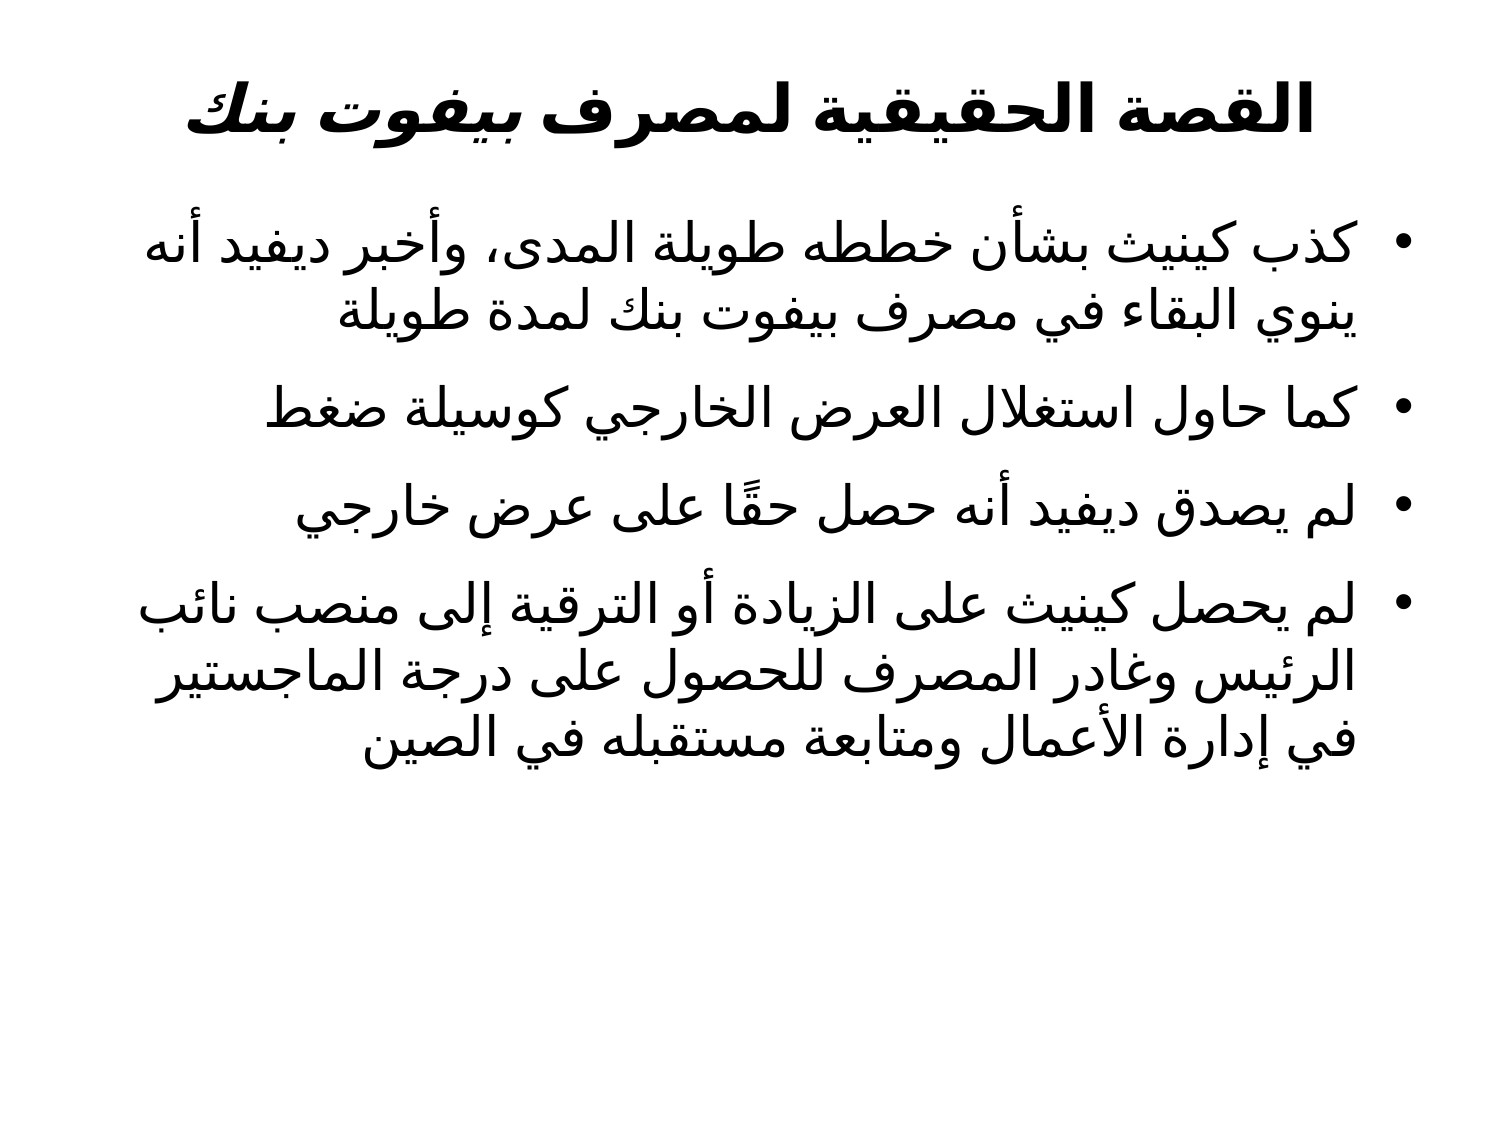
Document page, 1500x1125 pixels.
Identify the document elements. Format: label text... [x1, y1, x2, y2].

list كذب كينيث بشأن خططه طويلة المدى، وأخبر ديفيد أنه ينوي البقاء في مصرف بيفوت بنك لمدة طويلة كما حاول استغلال العرض الخارجي كوسيلة ضغط لم يصدق ديفيد أنه حصل حقًا على عرض خارجي لم يحصل كينيث على الزيادة أو الترقية إلى منصب نائب الرئيس وغادر المصرف للحصول على درجة الماجستير في إدارة الأعمال ومتابعة مستقبله في الصين قام المصرف بتعيين نائب رئيس للقيام بالمهمة التي كان يؤديها كينيث كمساعد أول يتم التحقيق مع ديفيد حاليًا من قِبل المصرف بسبب ارتفاع معدل دوران الموظفين بين موظفيه المبتدئين [75, 200, 1425, 1125]
title القصة الحقيقية لمصرف بيفوت بنك [75, 12, 1425, 200]
